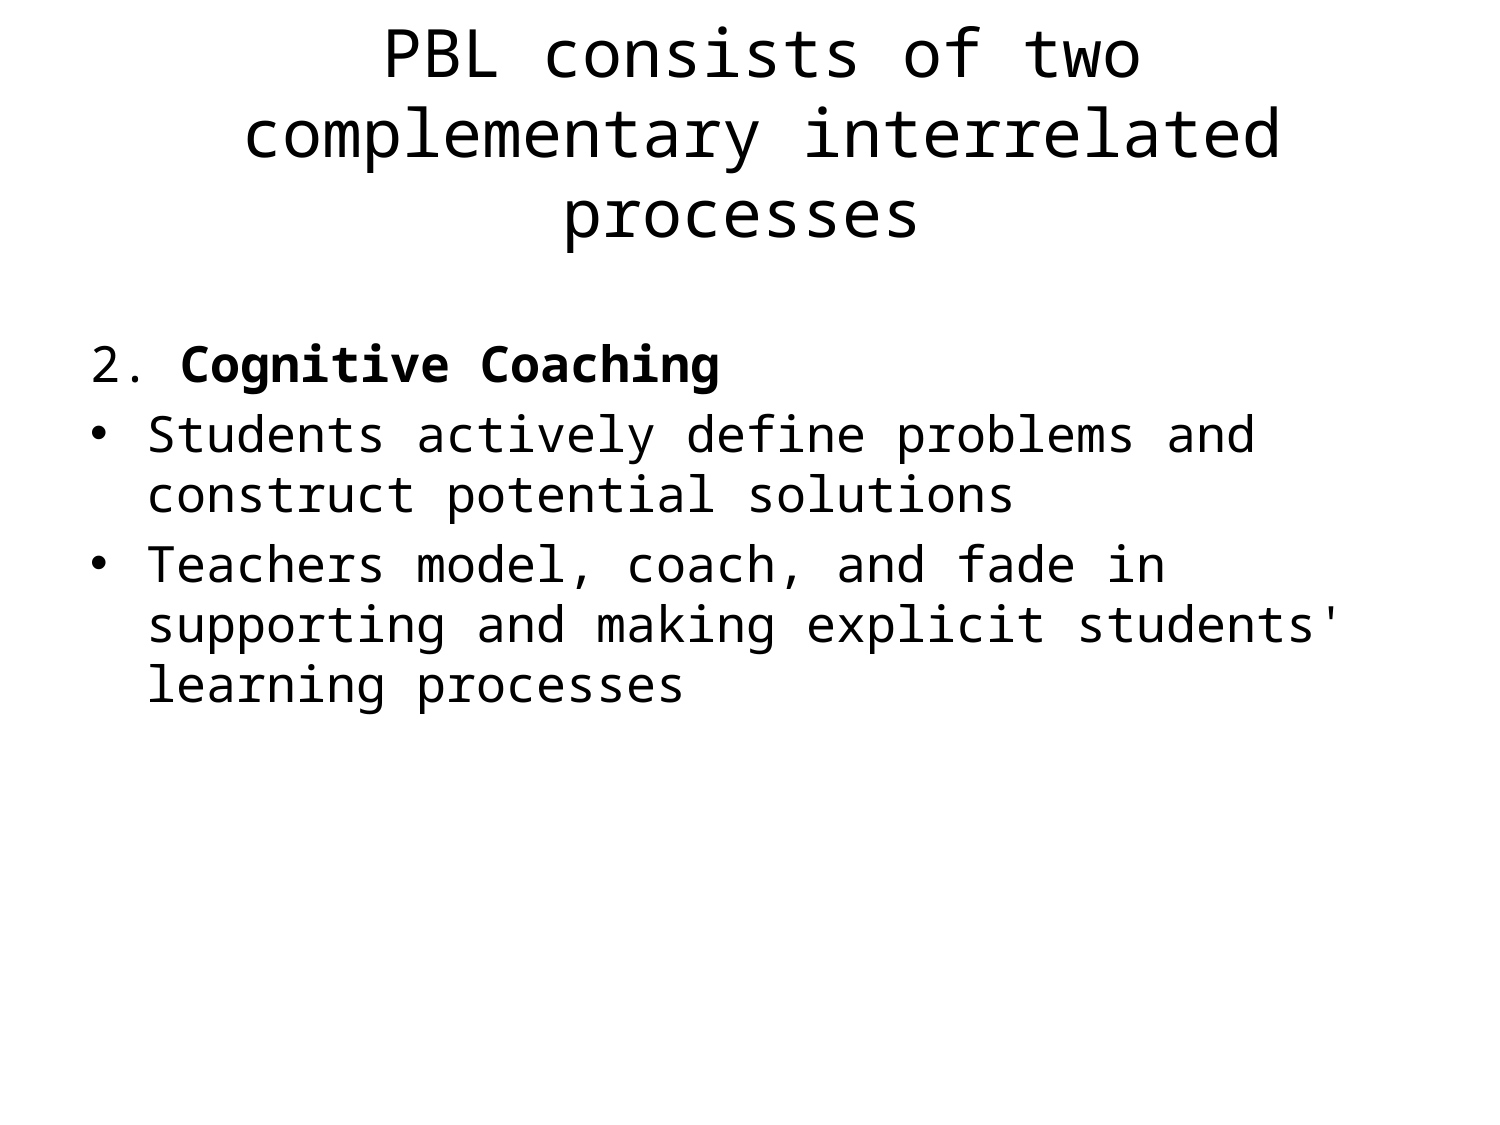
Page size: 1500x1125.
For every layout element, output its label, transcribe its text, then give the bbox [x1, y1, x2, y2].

list 2. Cognitive Coaching Students actively define problems and construct potential solutions Teachers model, coach, and fade in supporting and making explicit students' learning processes [75, 324, 1425, 1068]
title PBL consists of two complementary interrelated processes [87, 37, 1438, 225]
